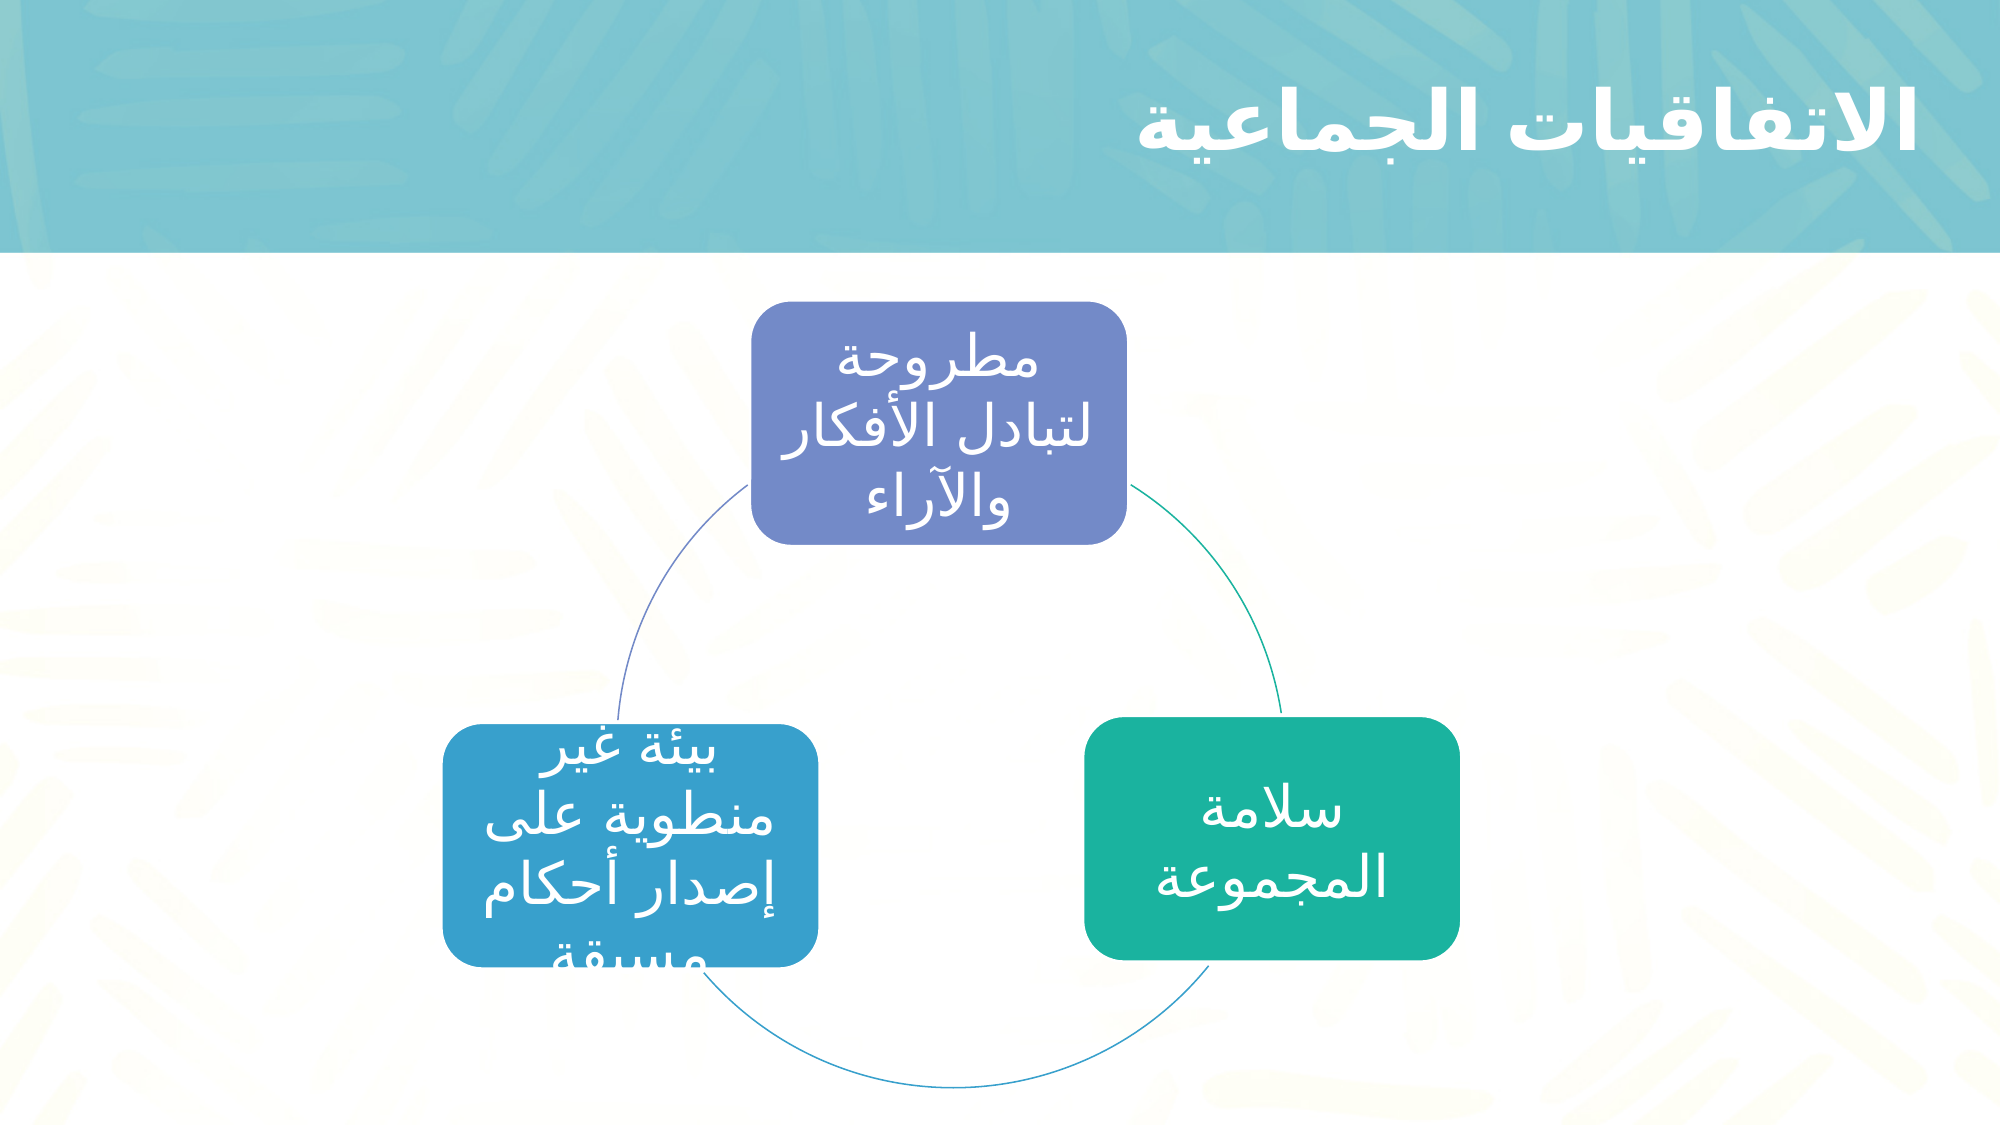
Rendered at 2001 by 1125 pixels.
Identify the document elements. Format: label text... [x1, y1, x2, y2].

picture [0, 0, 2000, 1125]
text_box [441, 300, 1462, 1092]
title الاتفاقيات الجماعية [61, 33, 1938, 220]
